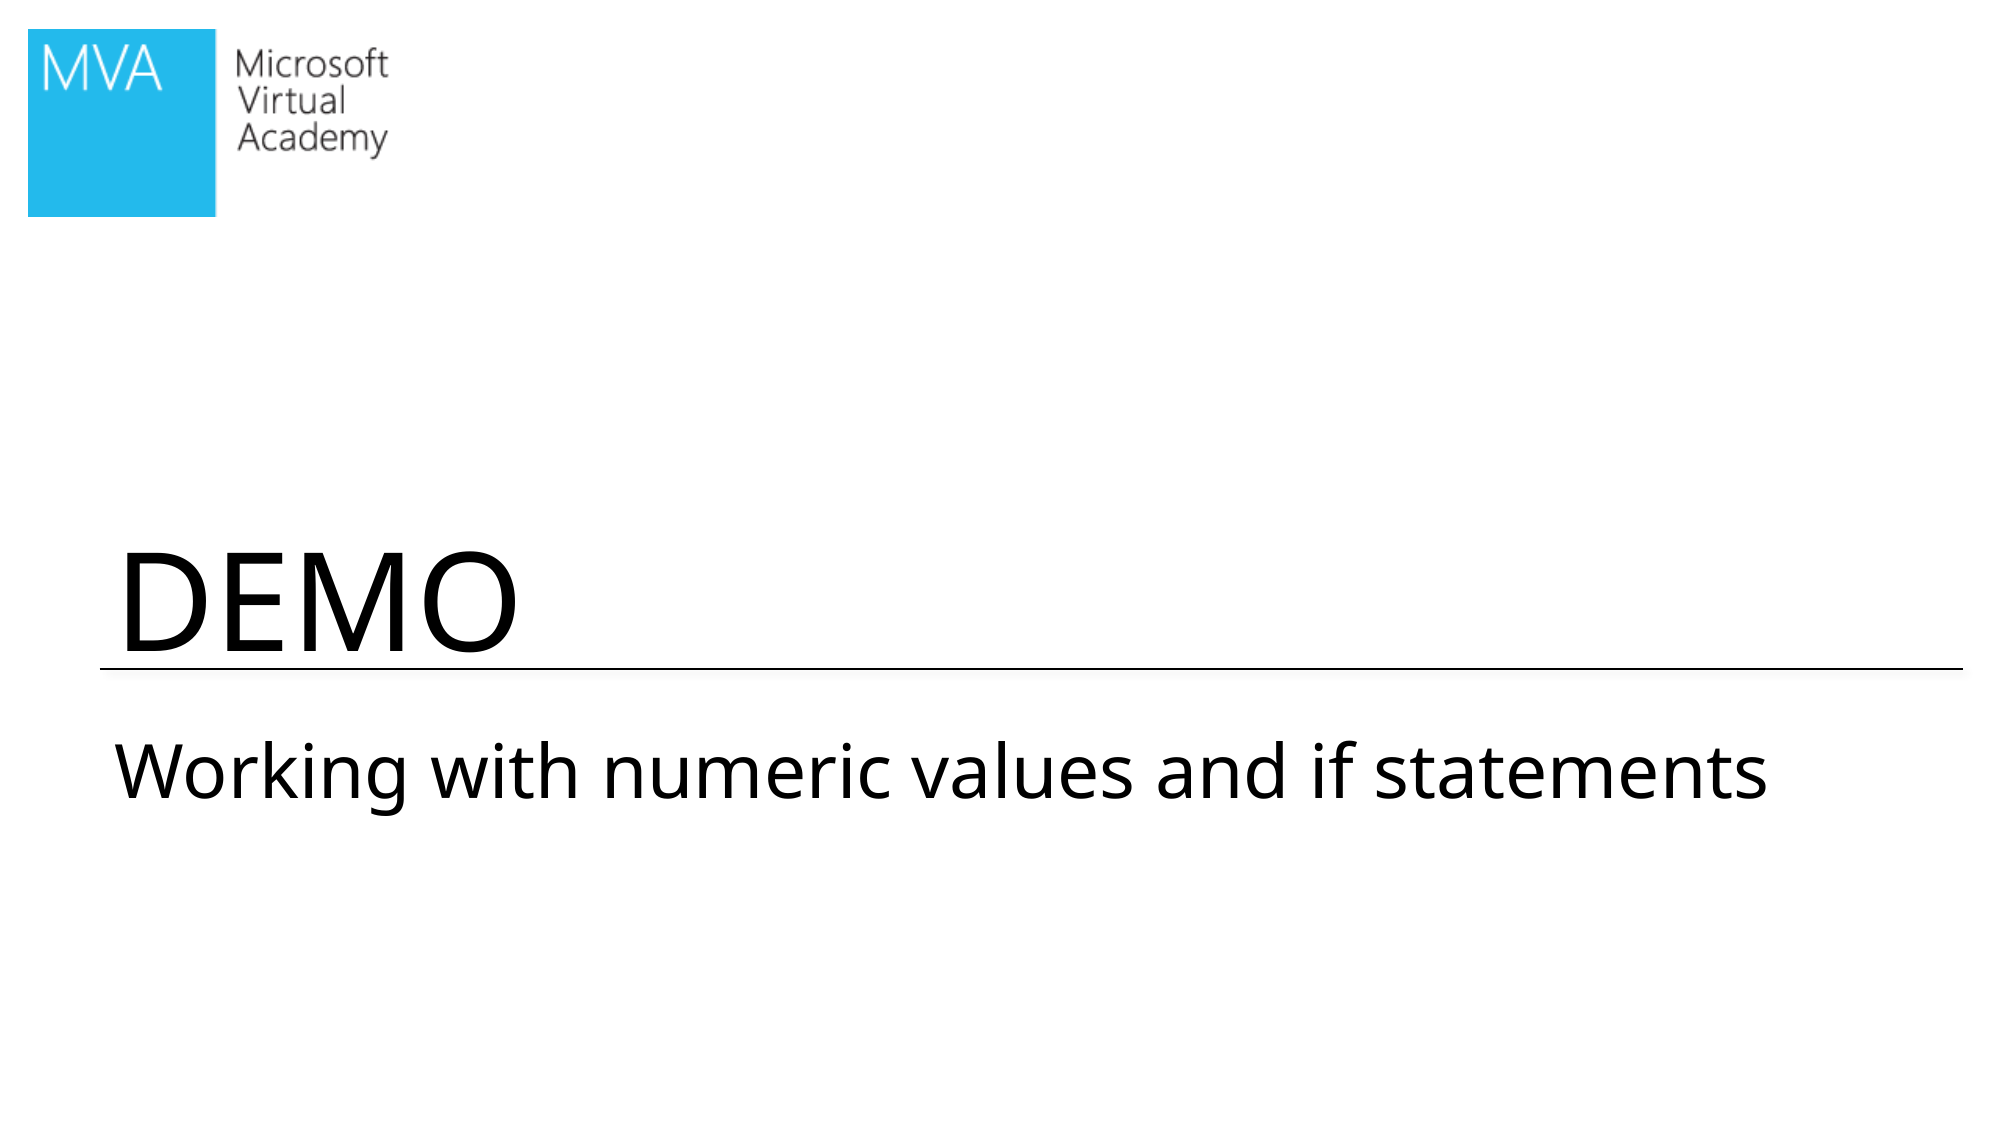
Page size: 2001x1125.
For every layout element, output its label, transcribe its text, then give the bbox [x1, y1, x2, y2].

picture [28, 29, 497, 217]
title Working with numeric values and if statements [99, 733, 1976, 1009]
